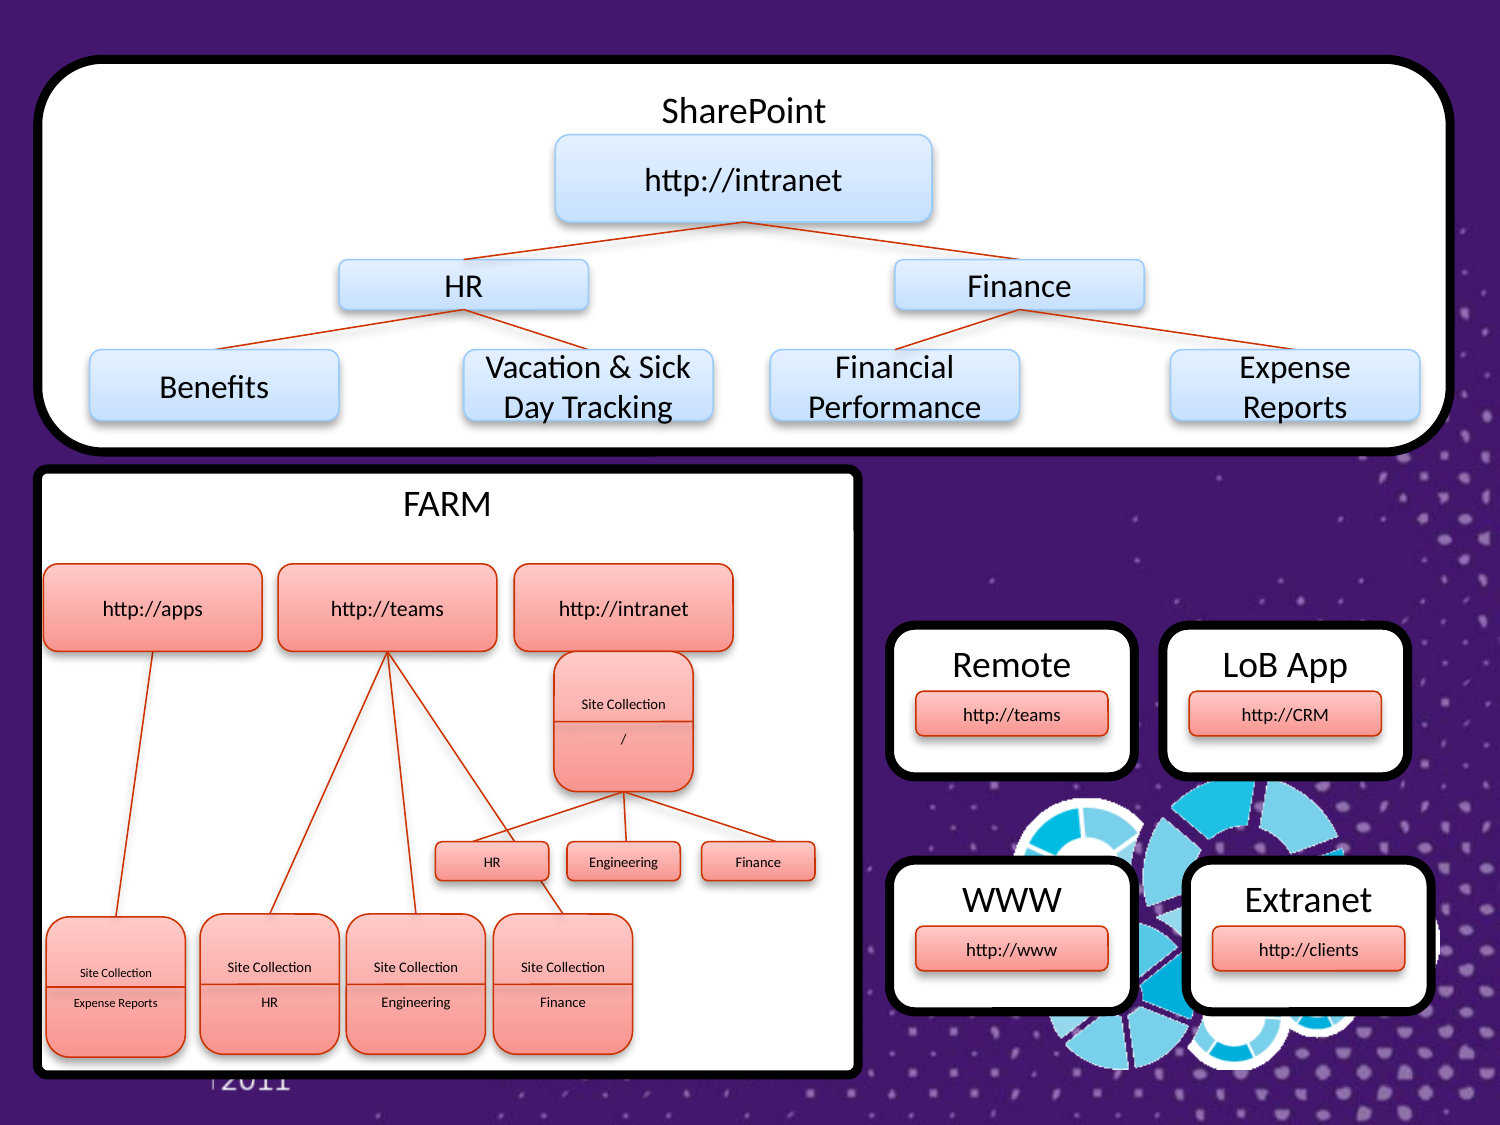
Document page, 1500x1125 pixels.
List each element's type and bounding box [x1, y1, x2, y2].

text_box [37, 468, 1441, 1076]
picture [0, 0, 1500, 1125]
text_box [37, 59, 1451, 453]
